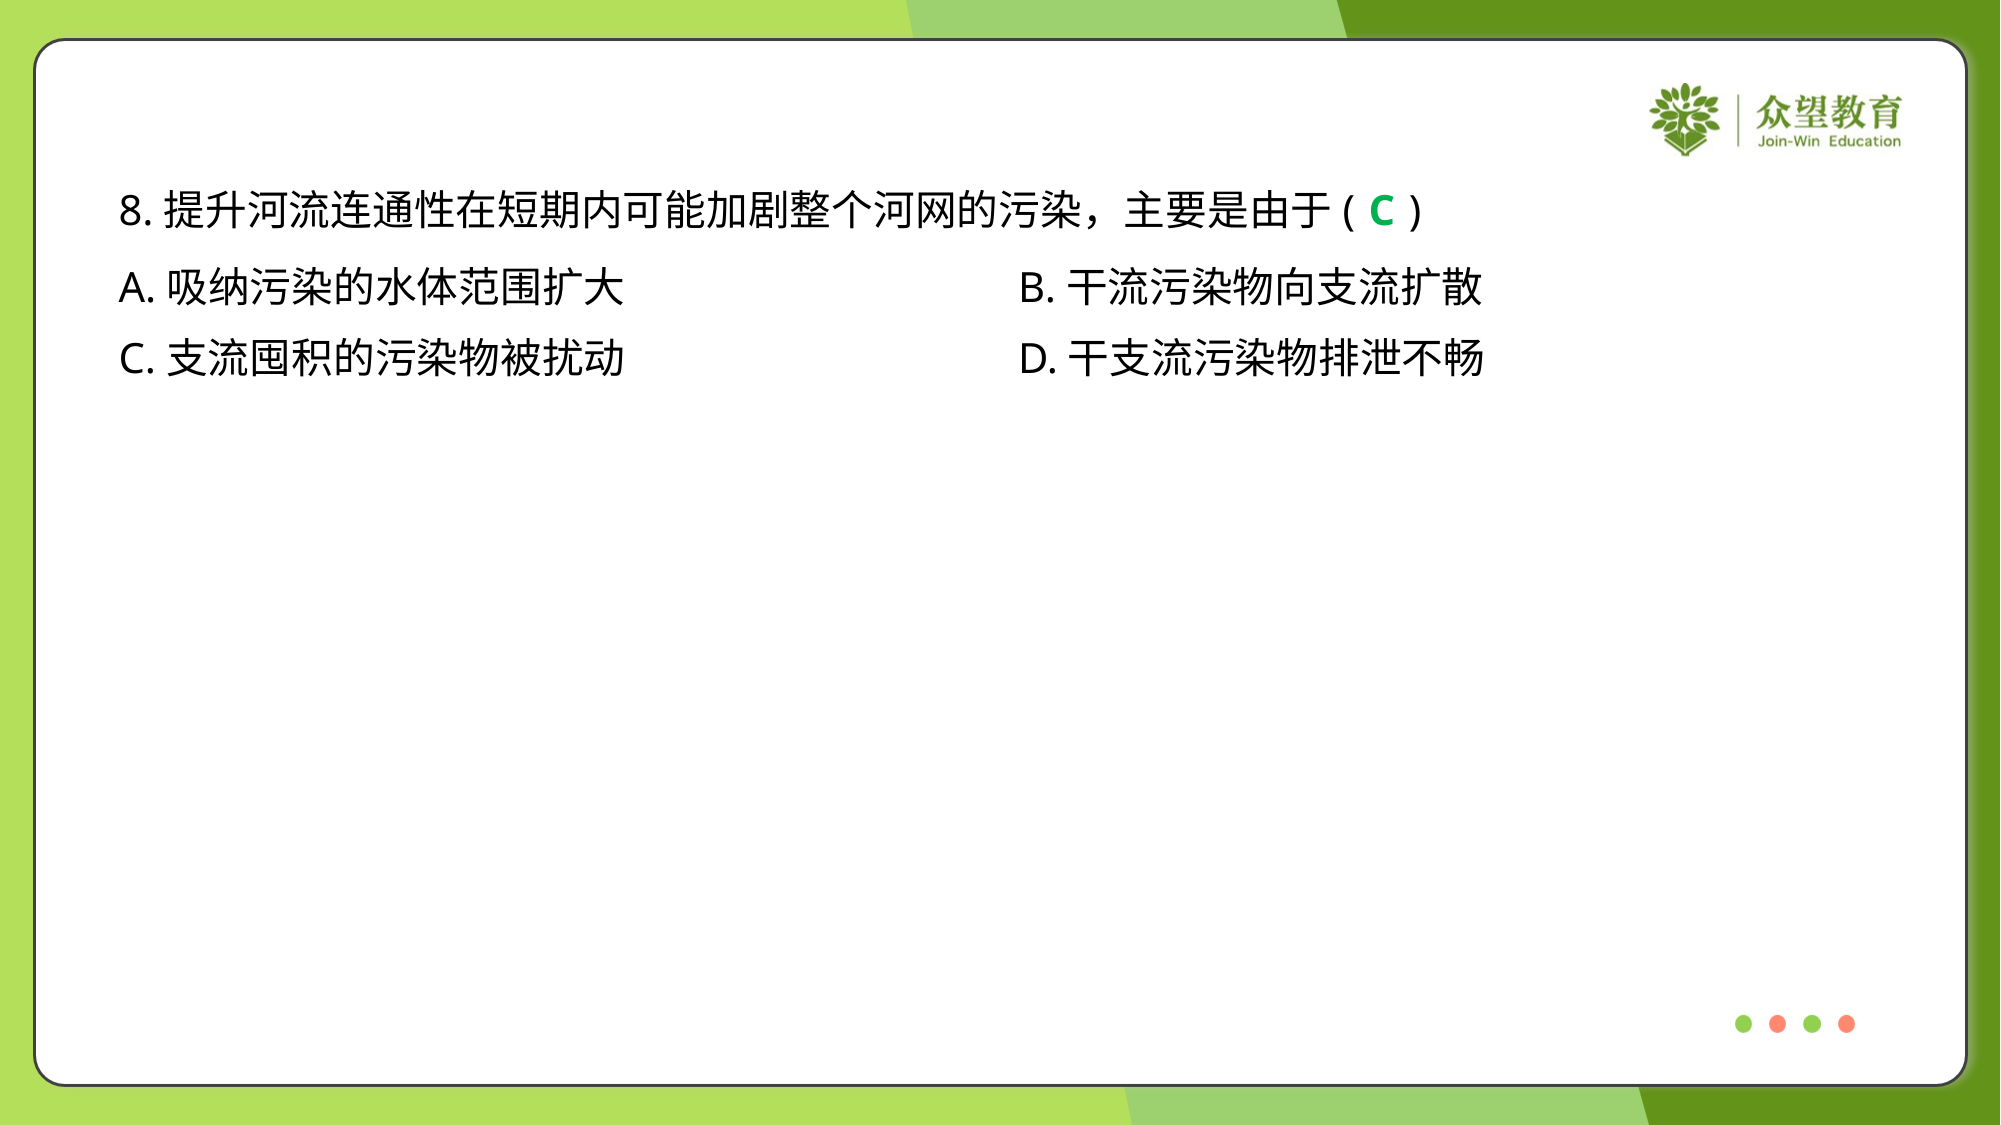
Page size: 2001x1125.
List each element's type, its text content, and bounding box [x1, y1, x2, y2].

picture [0, 0, 2000, 1125]
text_box 8.提升河流连通性在短期内可能加剧整个河网的污染，主要是由于( ) [1411, 158, 1883, 226]
text_box A.吸纳污染的水体范围扩大 B.干流污染物向支流扩散 C.支流囤积的污染物被扰动 D.干支流污染物排泄不畅 [118, 235, 1883, 374]
text_box 8.提升河流连通性在短期内可能加剧整个河网的污染，主要是由于( ) [118, 158, 1352, 226]
text_box C [1352, 158, 1411, 226]
